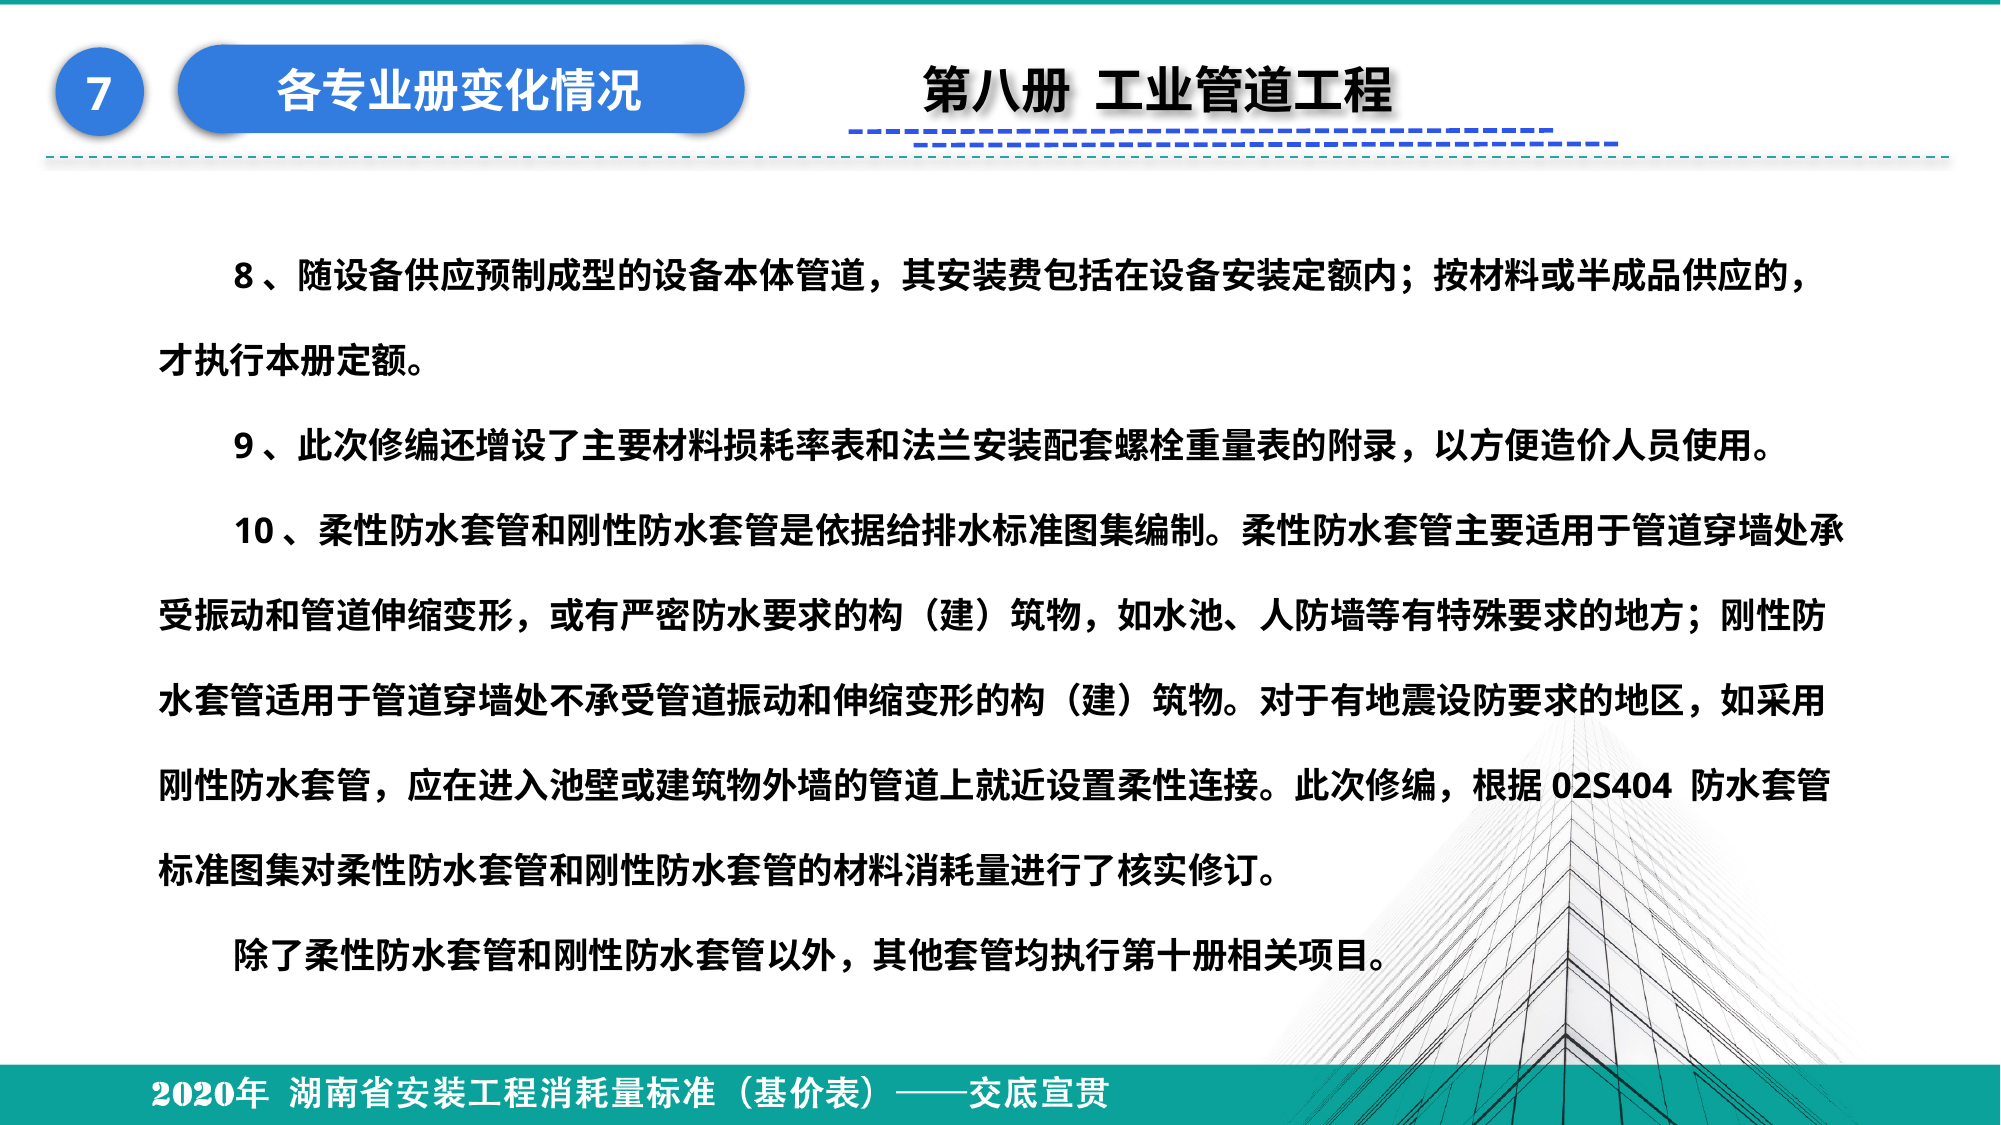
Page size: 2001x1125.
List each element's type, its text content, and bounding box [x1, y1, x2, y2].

text_box 8、随设备供应预制成型的设备本体管道，其安装费包括在设备安装定额内；按材料或半成品供应的，才执行本册定额。 9、此次修编还增设了主要材料损耗率表和法兰安装配套螺栓重量表的附录，以方便造价人员使用。 10、柔性防水套管和刚性防水套管是依据给排水标准图集编制。柔性防水套管主要适用于管道穿墙处承受振动和管道伸缩变形，或有严密防水要求的构（建）筑物，如水池、人防墙等有特殊要求的地方；刚性防水套管适用于管道穿墙处不承受管道振动和伸缩变形的构（建）筑物。对于有地震设防要求的地区，如采用刚性防水套管，应在进入池壁或建筑物外墙的管道上就近设置柔性连接。此次修编，根据02S404 防水套管标准图集对柔性防水套管和刚性防水套管的材料消耗量进行了核实修订。 除了柔性防水套管和刚性防水套管以外，其他套管均执行第十册相关项目。 [143, 203, 1870, 984]
picture [0, 0, 2001, 1125]
slide_number [1918, 0, 2000, 52]
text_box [45, 44, 1955, 158]
